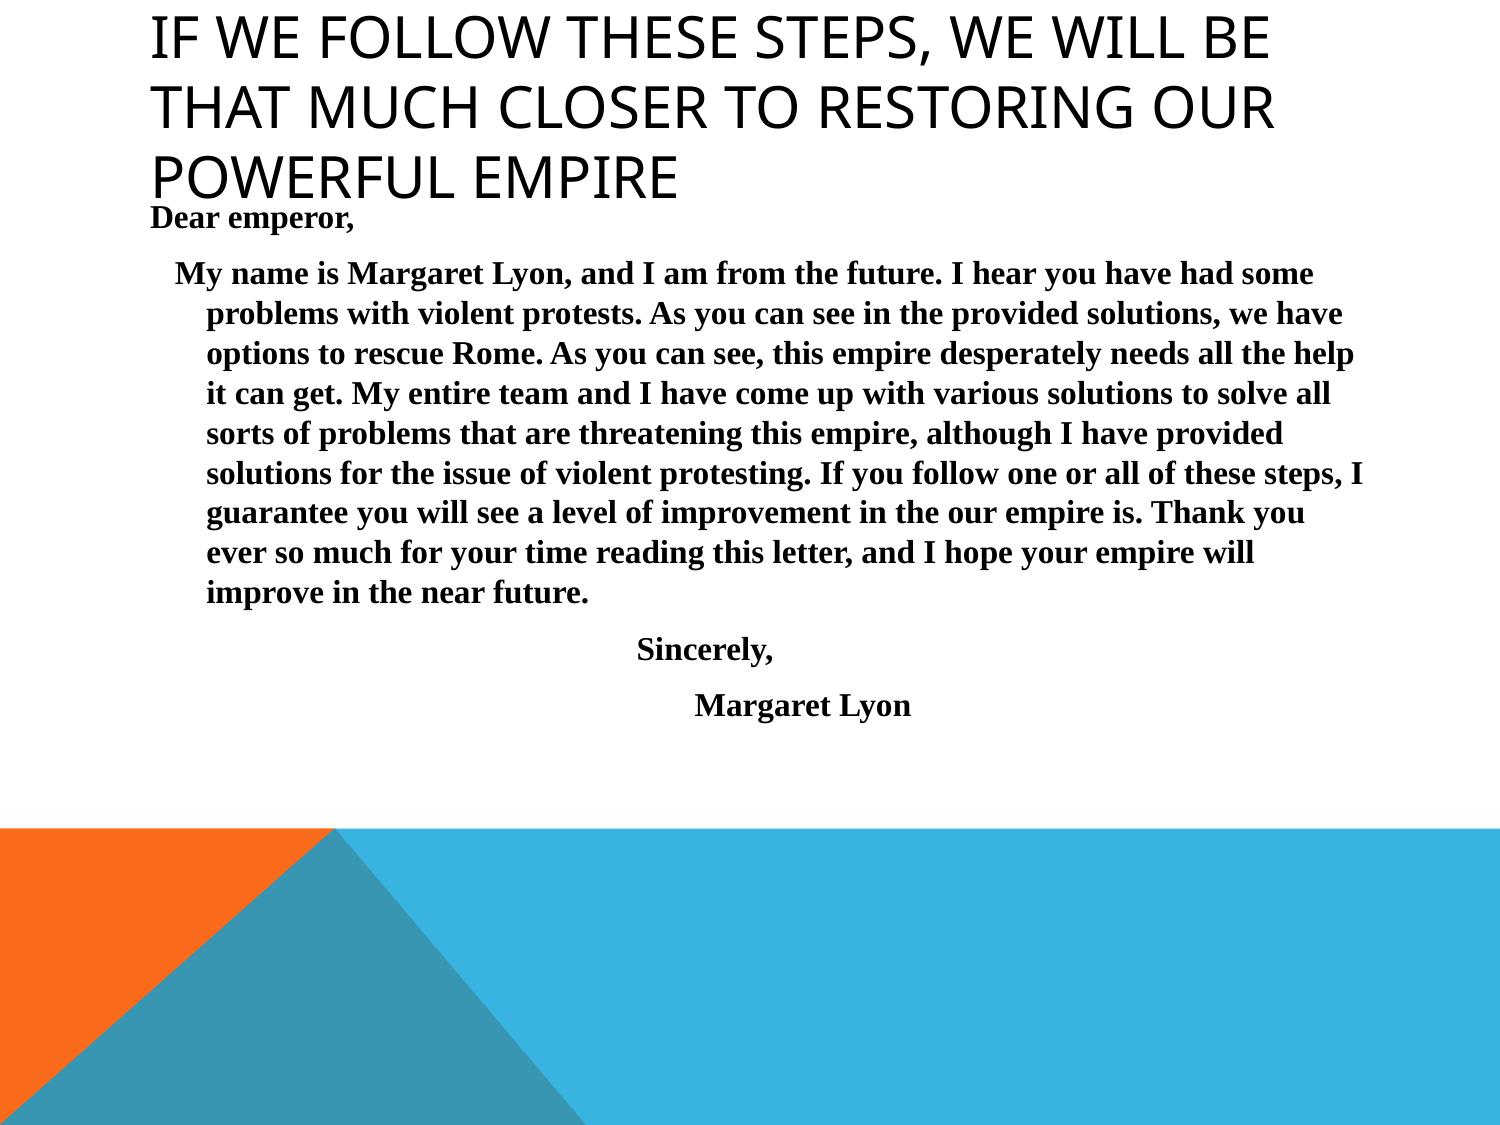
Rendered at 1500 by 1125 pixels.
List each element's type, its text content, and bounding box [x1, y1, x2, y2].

list Dear emperor, My name is Margaret Lyon, and I am from the future. I hear you have had some problems with violent protests. As you can see in the provided solutions, we have options to rescue Rome. As you can see, this empire desperately needs all the help it can get. My entire team and I have come up with various solutions to solve all sorts of problems that are threatening this empire, although I have provided solutions for the issue of violent protesting. If you follow one or all of these steps, I guarantee you will see a level of improvement in the our empire is. Thank you ever so much for your time reading this letter, and I hope your empire will improve in the near future. Sincerely, Margaret Lyon [135, 187, 1388, 768]
title if we follow these steps, we will be that much closer to restoring our powerful empire [135, 60, 1369, 150]
